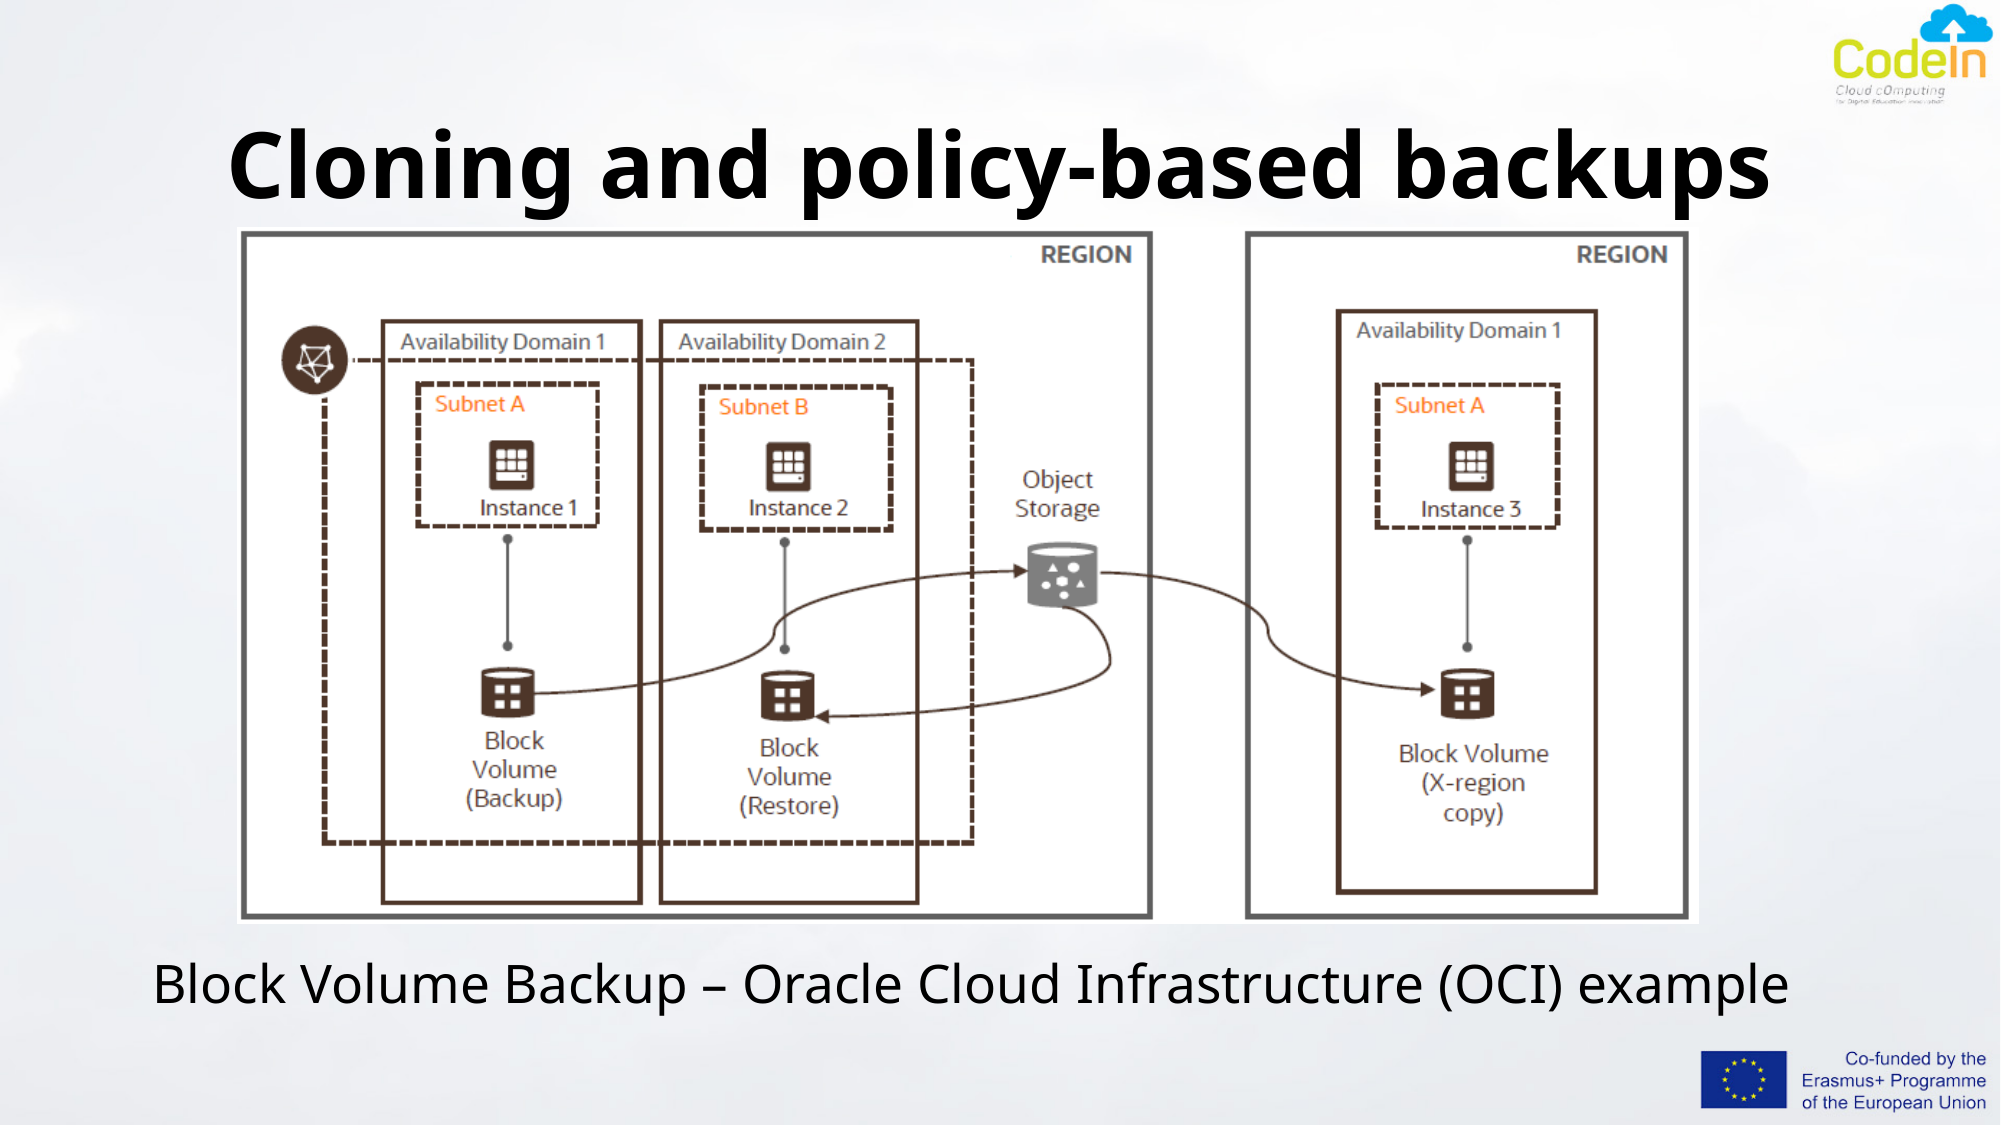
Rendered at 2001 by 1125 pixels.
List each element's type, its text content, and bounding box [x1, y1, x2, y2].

list Block Volume Backup – Oracle Cloud Infrastructure (OCI) example [137, 949, 1863, 1057]
picture [0, 0, 2001, 1125]
title Cloning and policy-based backups [137, 59, 1863, 278]
